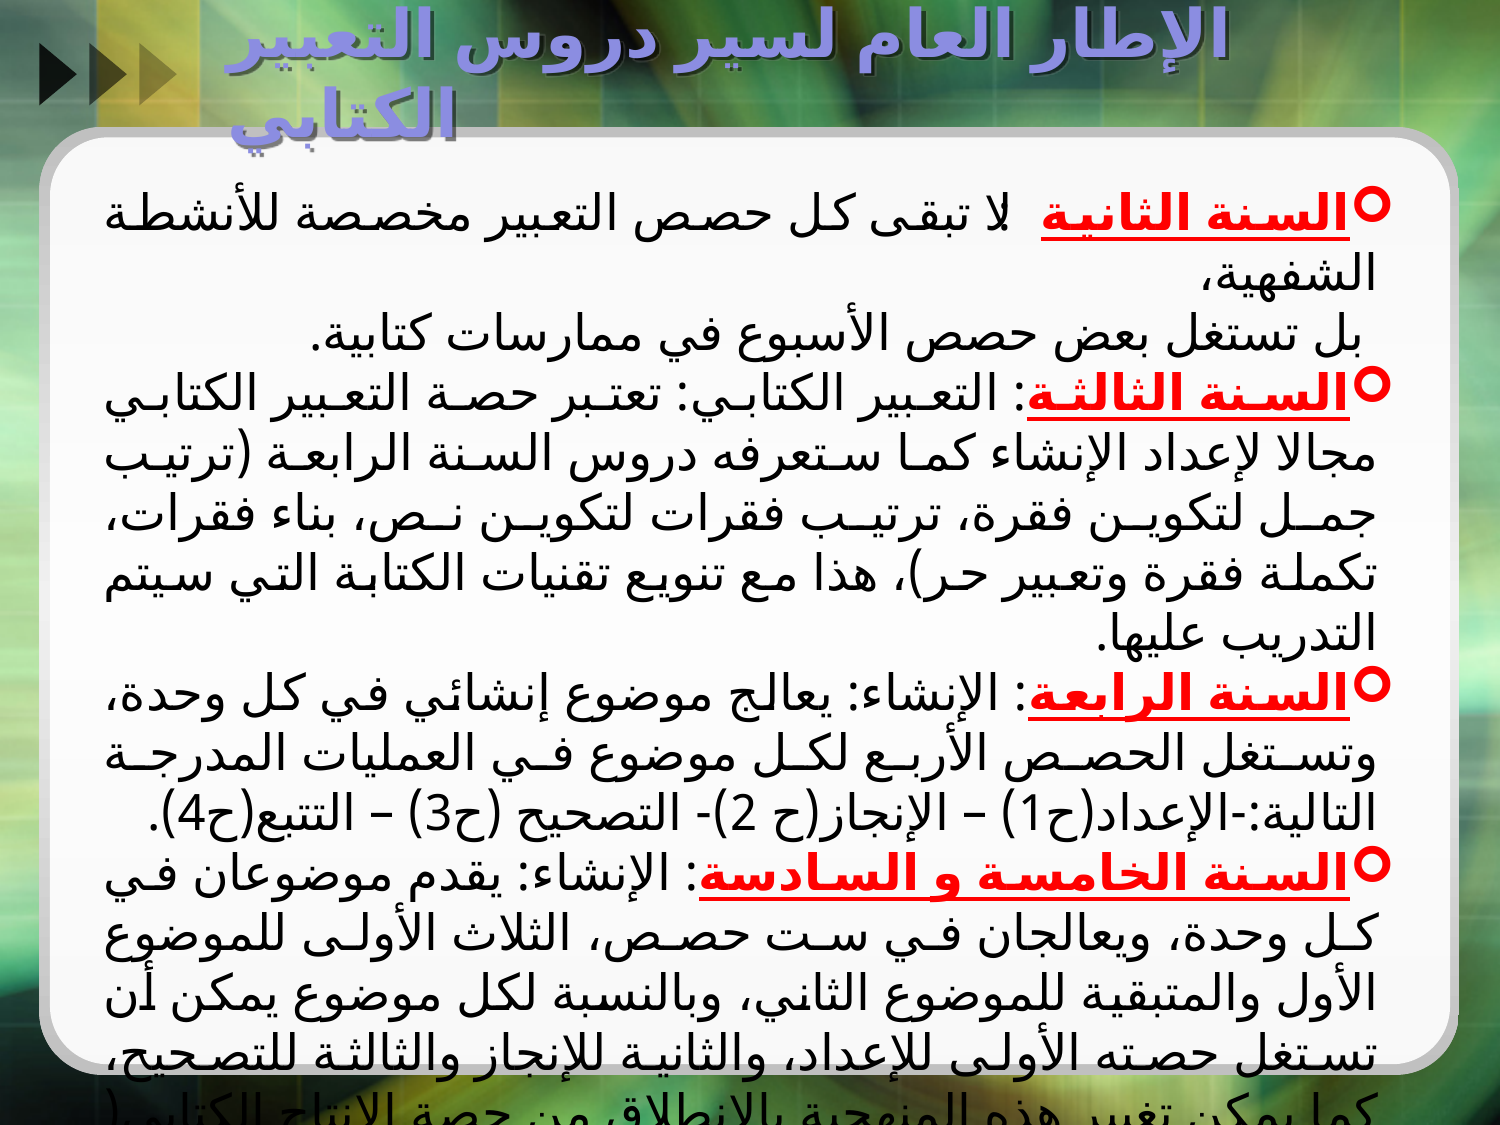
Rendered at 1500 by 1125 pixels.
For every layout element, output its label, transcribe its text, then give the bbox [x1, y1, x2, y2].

list السنة الثانية: لا تبقى كل حصص التعبير مخصصة للأنشطة الشفهية، بل تستغل بعض حصص الأسبوع في ممارسات كتابية. السنة الثالثة: التعبير الكتابي: تعتبر حصة التعبير الكتابي مجالا لإعداد الإنشاء كما ستعرفه دروس السنة الرابعة (ترتيب جمل لتكوين فقرة، ترتيب فقرات لتكوين نص، بناء فقرات، تكملة فقرة وتعبير حر)، هذا مع تنويع تقنيات الكتابة التي سيتم التدريب عليها. السنة الرابعة: الإنشاء: يعالج موضوع إنشائي في كل وحدة، وتستغل الحصص الأربع لكل موضوع في العمليات المدرجة التالية:-الإعداد(ح1) – الإنجاز(ح 2)- التصحيح (ح3) – التتبع(ح4). السنة الخامسة و السادسة: الإنشاء: يقدم موضوعان في كل وحدة، ويعالجان في ست حصص، الثلاث الأولى للموضوع الأول والمتبقية للموضوع الثاني، وبالنسبة لكل موضوع يمكن أن تستغل حصته الأولى للإعداد، والثانية للإنجاز والثالثة للتصحيح، كما يمكن تغيير هذه المنهجية بالانطلاق من حصة الإنتاج الكتابي( وضعية مشكلة) للمتعلمين في الحصة الأولى والذي يتم تطويره في الحصة الموالية. [88, 172, 1439, 1071]
title الإطار العام لسير دروس التعبير الكتابي [212, 24, 1463, 118]
picture [0, 0, 1500, 1125]
